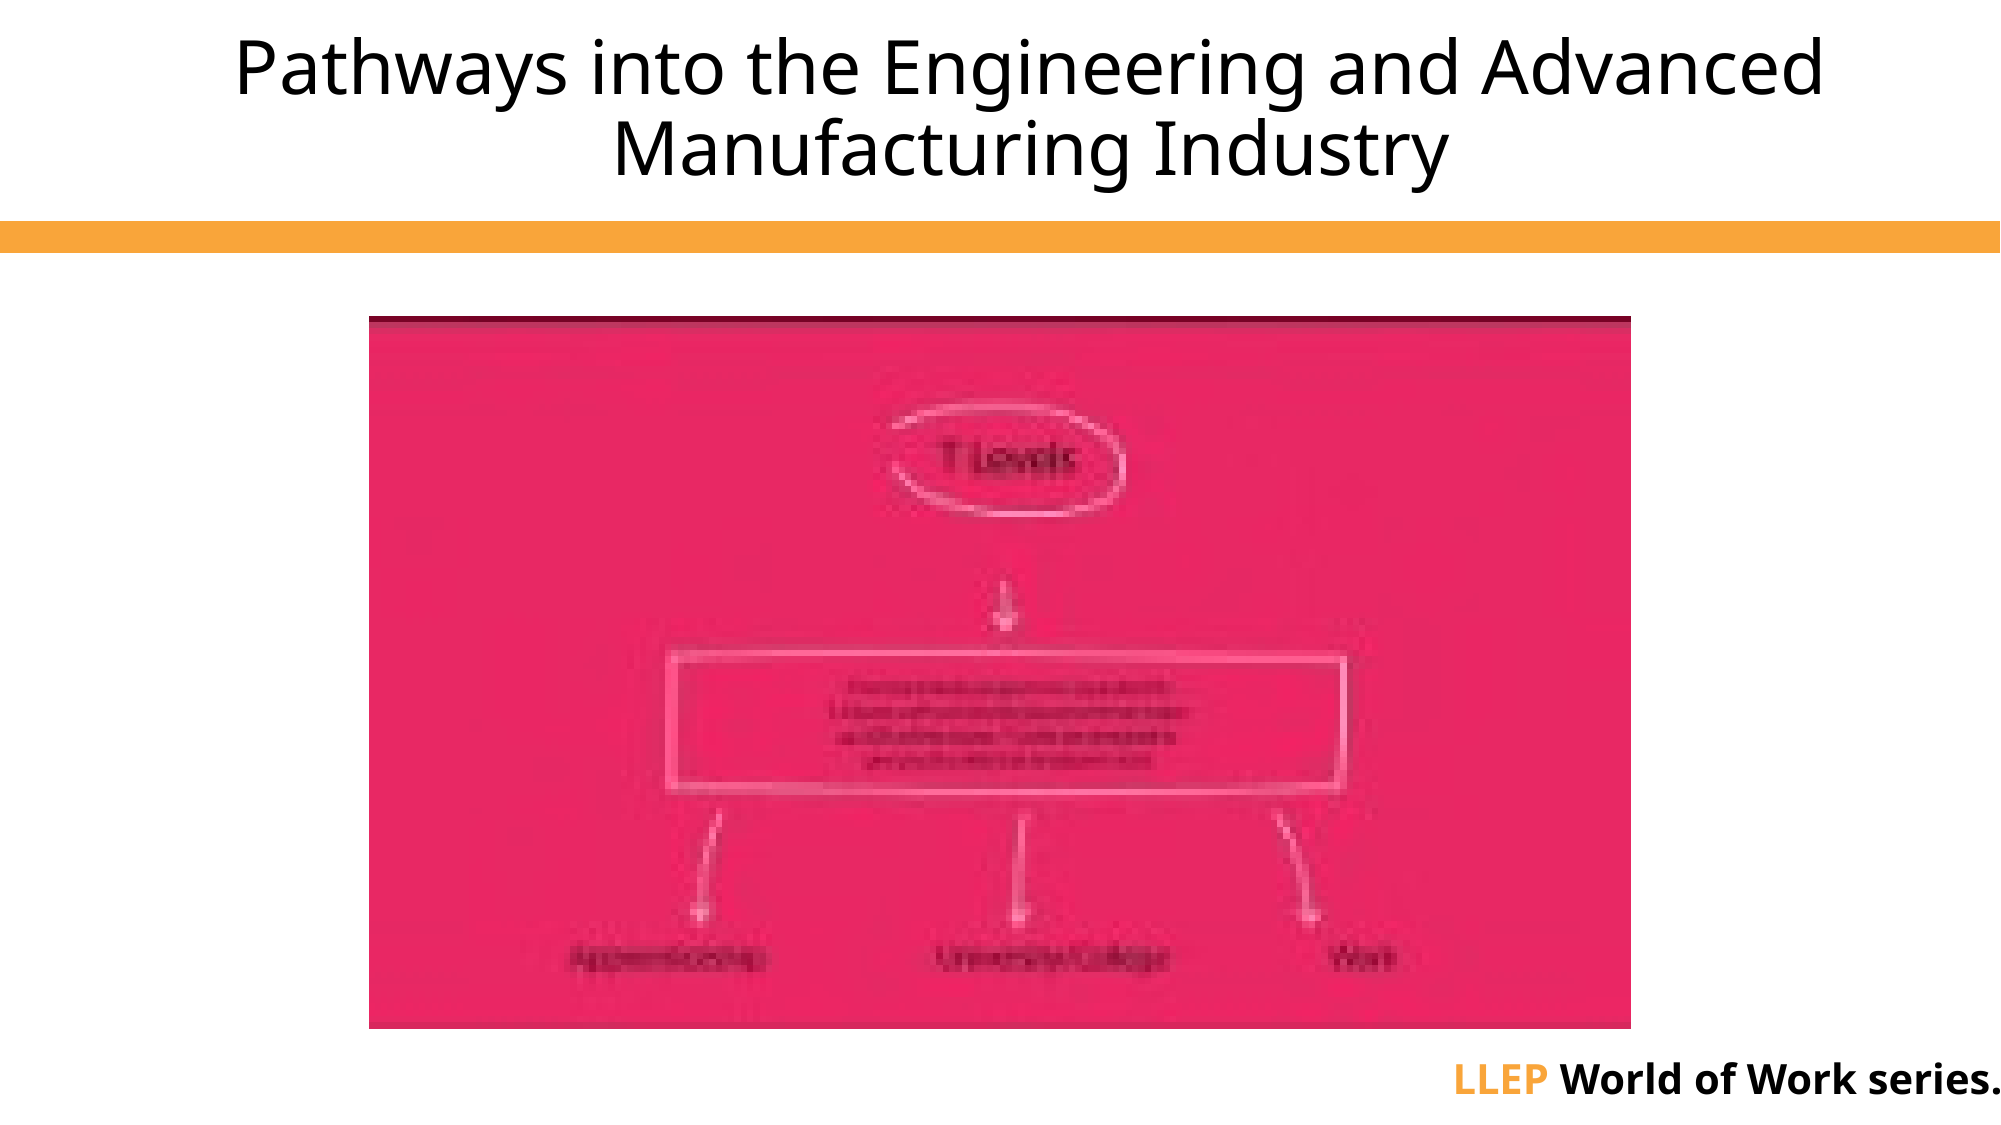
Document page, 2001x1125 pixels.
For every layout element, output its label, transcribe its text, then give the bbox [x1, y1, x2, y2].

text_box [368, 315, 1632, 1030]
list Pathways into the Engineering and Advanced Manufacturing Industry [61, 0, 2000, 221]
text_box [0, 221, 2000, 253]
text_box LLEP World of Work series. [1437, 1045, 2000, 1111]
